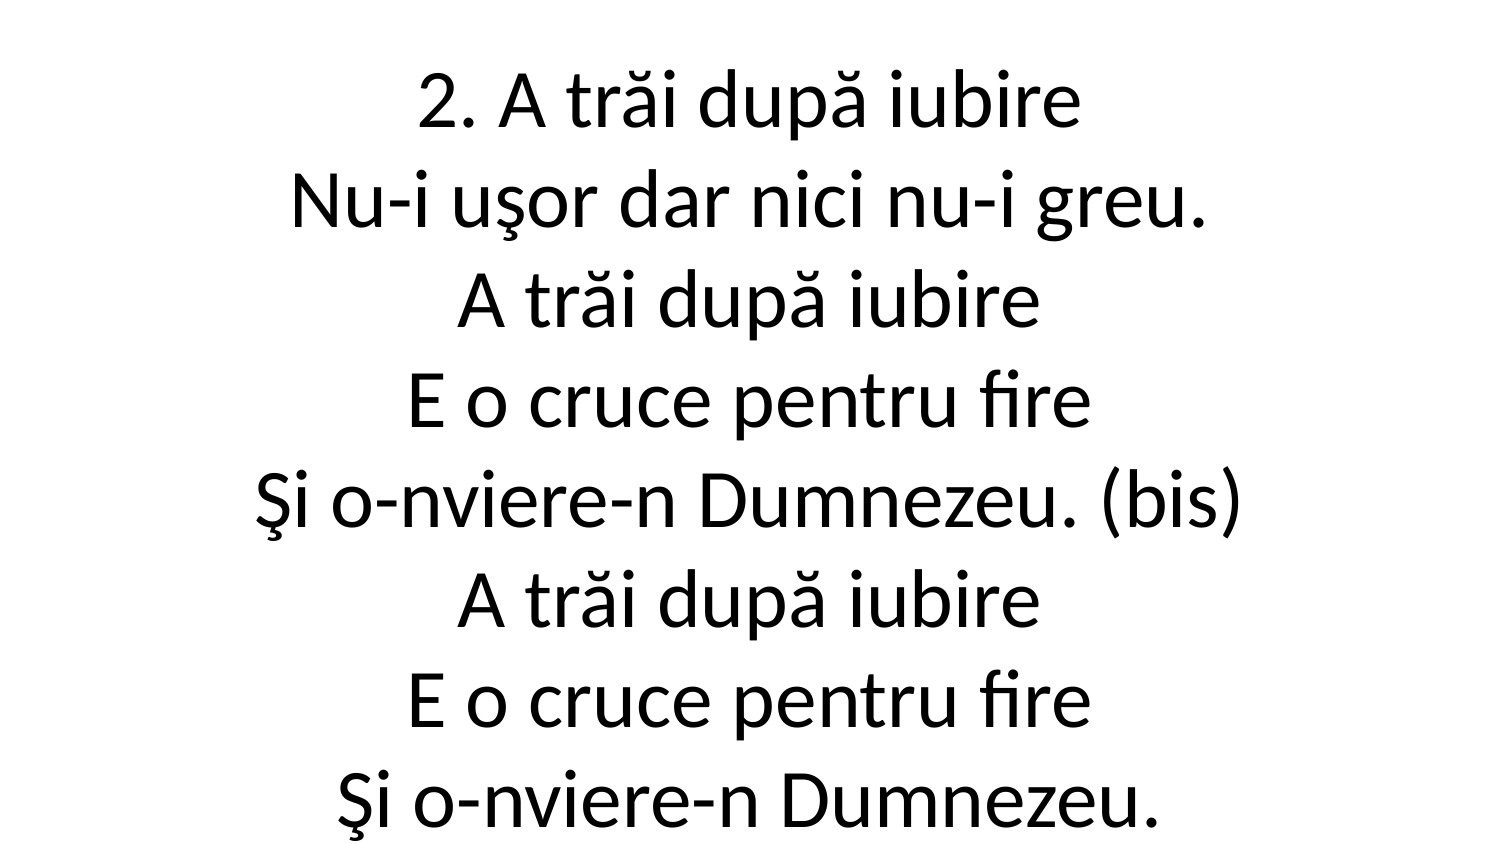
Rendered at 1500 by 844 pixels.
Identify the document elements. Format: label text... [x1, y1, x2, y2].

text_box 2. A trăi după iubire Nu-i uşor dar nici nu-i greu. A trăi după iubire E o cruce pentru fire Şi o-nviere-n Dumnezeu. (bis) A trăi după iubire E o cruce pentru fire Şi o-nviere-n Dumnezeu. [239, 0, 1261, 844]
